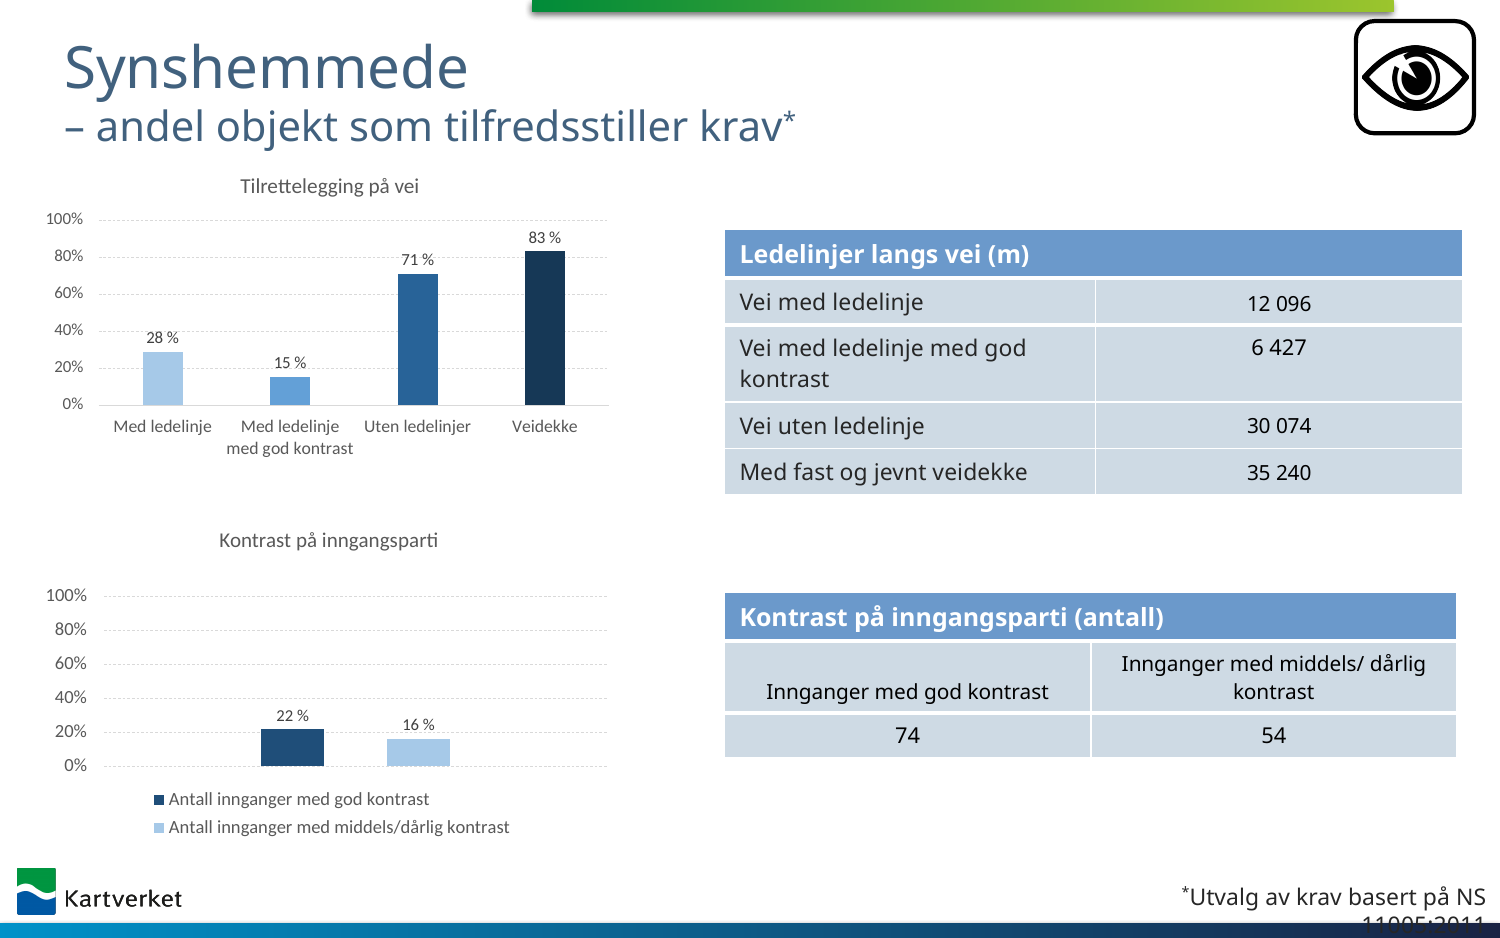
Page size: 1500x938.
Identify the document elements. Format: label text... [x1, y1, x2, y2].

table_cell Innganger med god kontrast [725, 643, 1090, 711]
table_cell 54 [1092, 715, 1456, 757]
table_cell 74 [725, 715, 1090, 757]
table_cell Med fast og jevnt veidekke [725, 449, 1095, 494]
table_cell 35 240 [1096, 449, 1462, 494]
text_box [1355, 20, 1475, 134]
table_cell 12 096 [1096, 280, 1462, 323]
picture [41, 520, 617, 846]
table_cell Vei uten ledelinje [725, 403, 1095, 448]
table_cell 6 427 [1096, 327, 1462, 401]
picture [41, 166, 619, 492]
text_box Synshemmede – andel objekt som tilfredsstiller krav* [49, 24, 1431, 158]
table_cell 30 074 [1096, 403, 1462, 448]
table_header Ledelinjer langs vei (m) [725, 230, 1462, 276]
table_cell Vei med ledelinje [725, 280, 1095, 323]
text_box *Utvalg av krav basert på NS 11005:2011 [1068, 873, 1500, 938]
table_cell Innganger med middels/ dårlig kontrast [1092, 643, 1456, 711]
table_cell Vei med ledelinje med god kontrast [725, 327, 1095, 401]
table_header Kontrast på inngangsparti (antall) [725, 593, 1456, 639]
